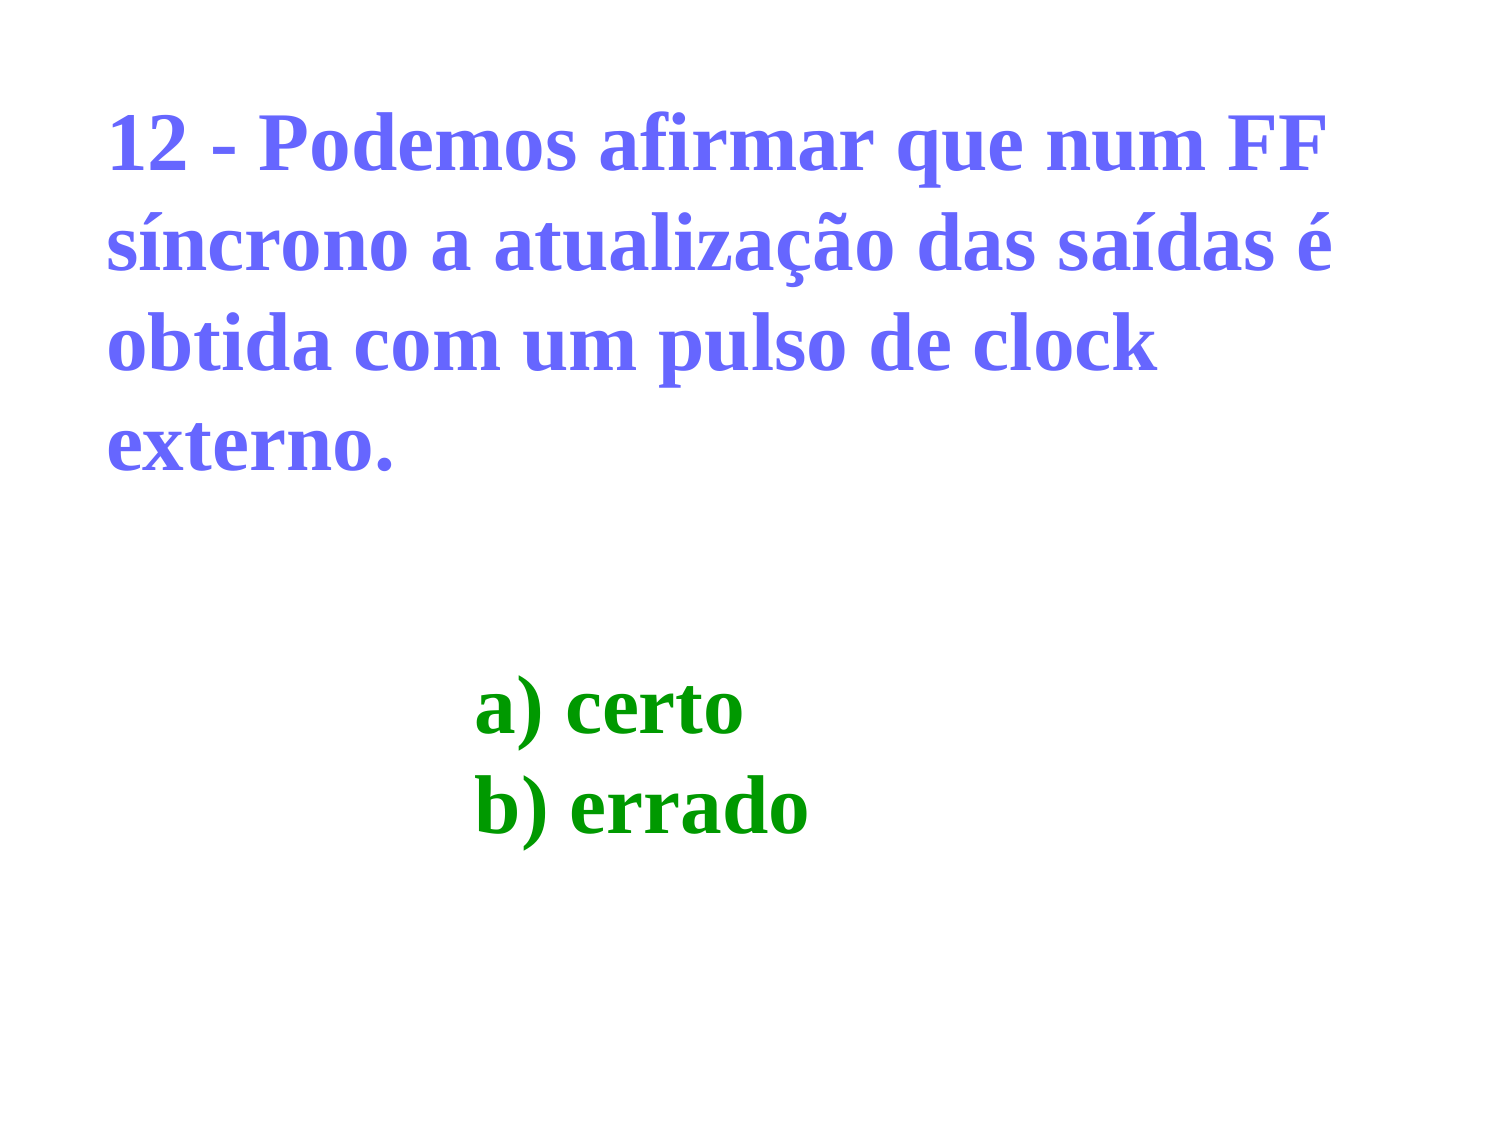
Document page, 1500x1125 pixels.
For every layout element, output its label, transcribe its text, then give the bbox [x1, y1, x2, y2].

text_box a) certo b) errado [459, 642, 826, 858]
text_box 12 - Podemos afirmar que num FF síncrono a atualização das saídas é obtida com um pulso de clock externo. [90, 79, 1350, 495]
